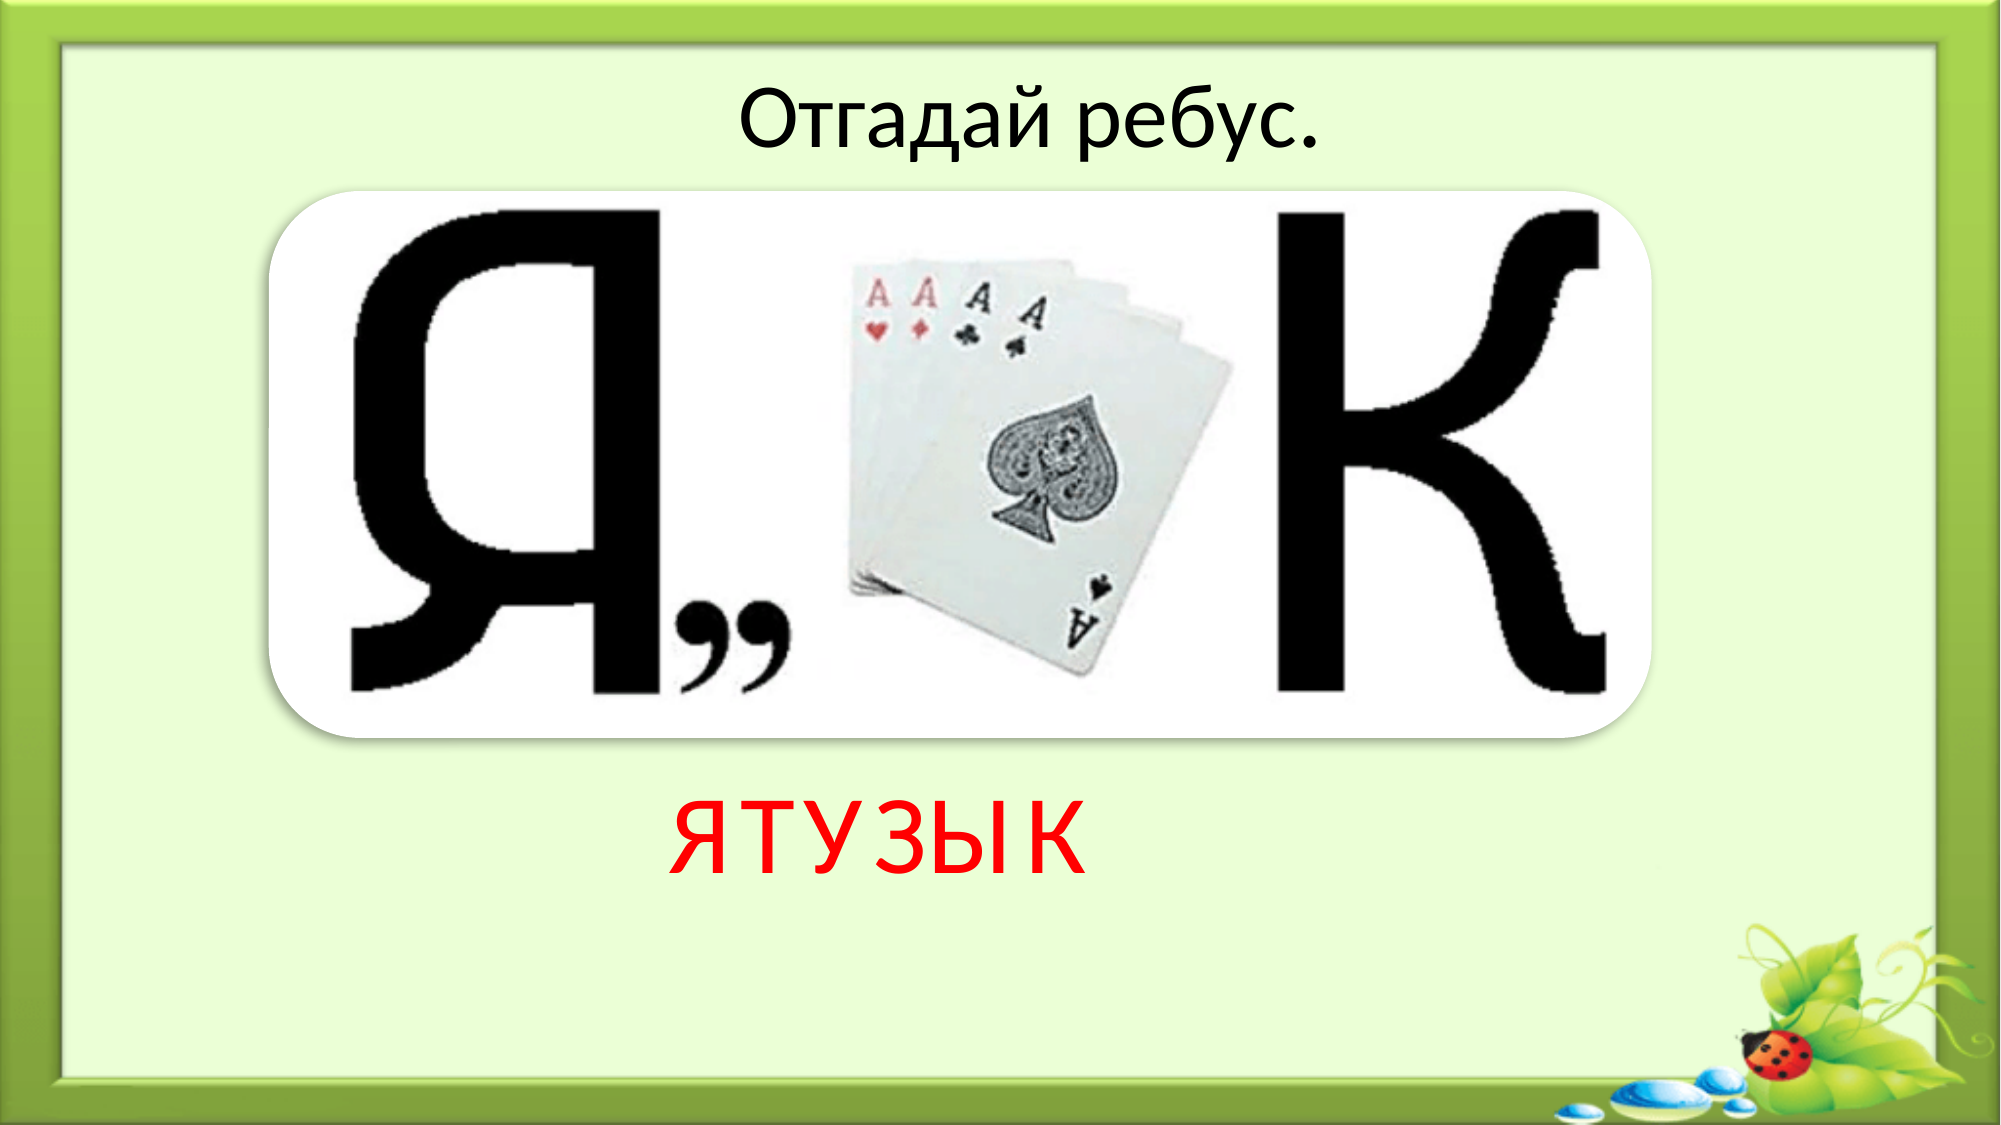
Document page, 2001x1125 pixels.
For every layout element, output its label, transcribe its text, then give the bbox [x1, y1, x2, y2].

text_box К [1010, 753, 1102, 904]
text_box ЗЫ [829, 753, 1010, 904]
text_box Отгадай ребус. [723, 39, 1339, 175]
text_box У [788, 753, 829, 904]
picture [0, 0, 2001, 1125]
text_box Я [653, 753, 724, 904]
text_box Т [724, 753, 788, 904]
